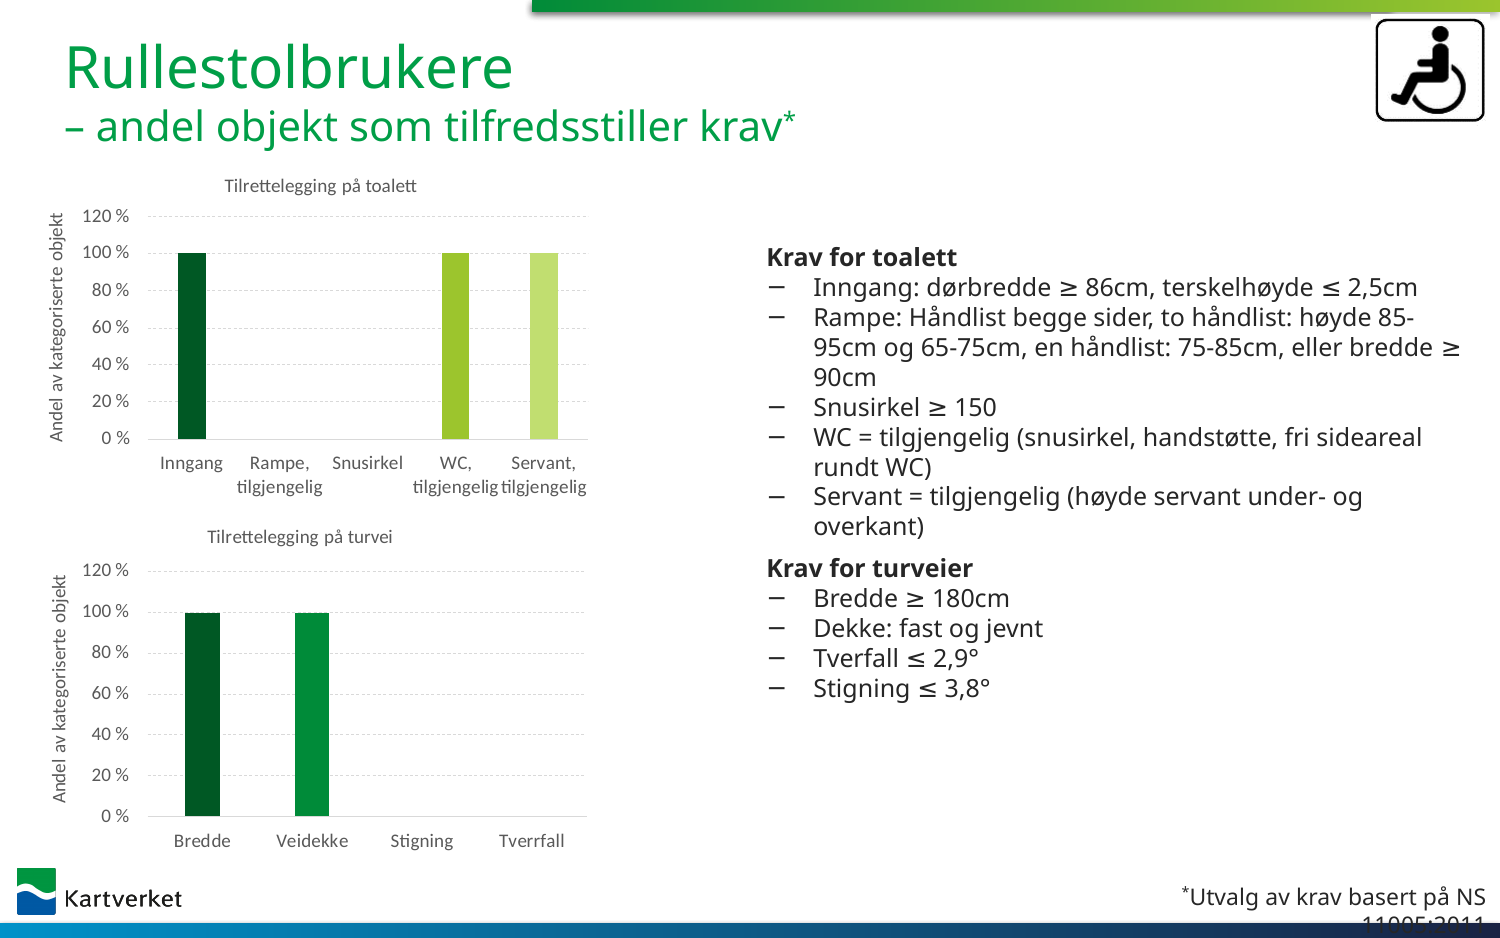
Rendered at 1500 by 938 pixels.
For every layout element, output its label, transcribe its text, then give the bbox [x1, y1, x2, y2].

picture [41, 520, 598, 859]
text_box Krav for turveier Bredde ≥ 180cm Dekke: fast og jevnt Tverfall ≤ 2,9° Stigning ≤ 3,8° [751, 545, 1483, 710]
text_box Krav for toalett Inngang: dørbredde ≥ 86cm, terskelhøyde ≤ 2,5cm Rampe: Håndlist begge sider, to håndlist: høyde 85-95cm og 65-75cm, en håndlist: 75-85cm, eller bredde ≥ 90cm Snusirkel ≥ 150 WC = tilgjengelig (snusirkel, handstøtte, fri sideareal rundt WC) Servant = tilgjengelig (høyde servant under- og overkant) [751, 234, 1483, 545]
text_box Rullestolbrukere – andel objekt som tilfredsstiller krav* [49, 14, 1431, 158]
text_box *Utvalg av krav basert på NS 11005:2011 [1068, 873, 1500, 938]
picture [1371, 13, 1491, 127]
picture [41, 166, 599, 505]
